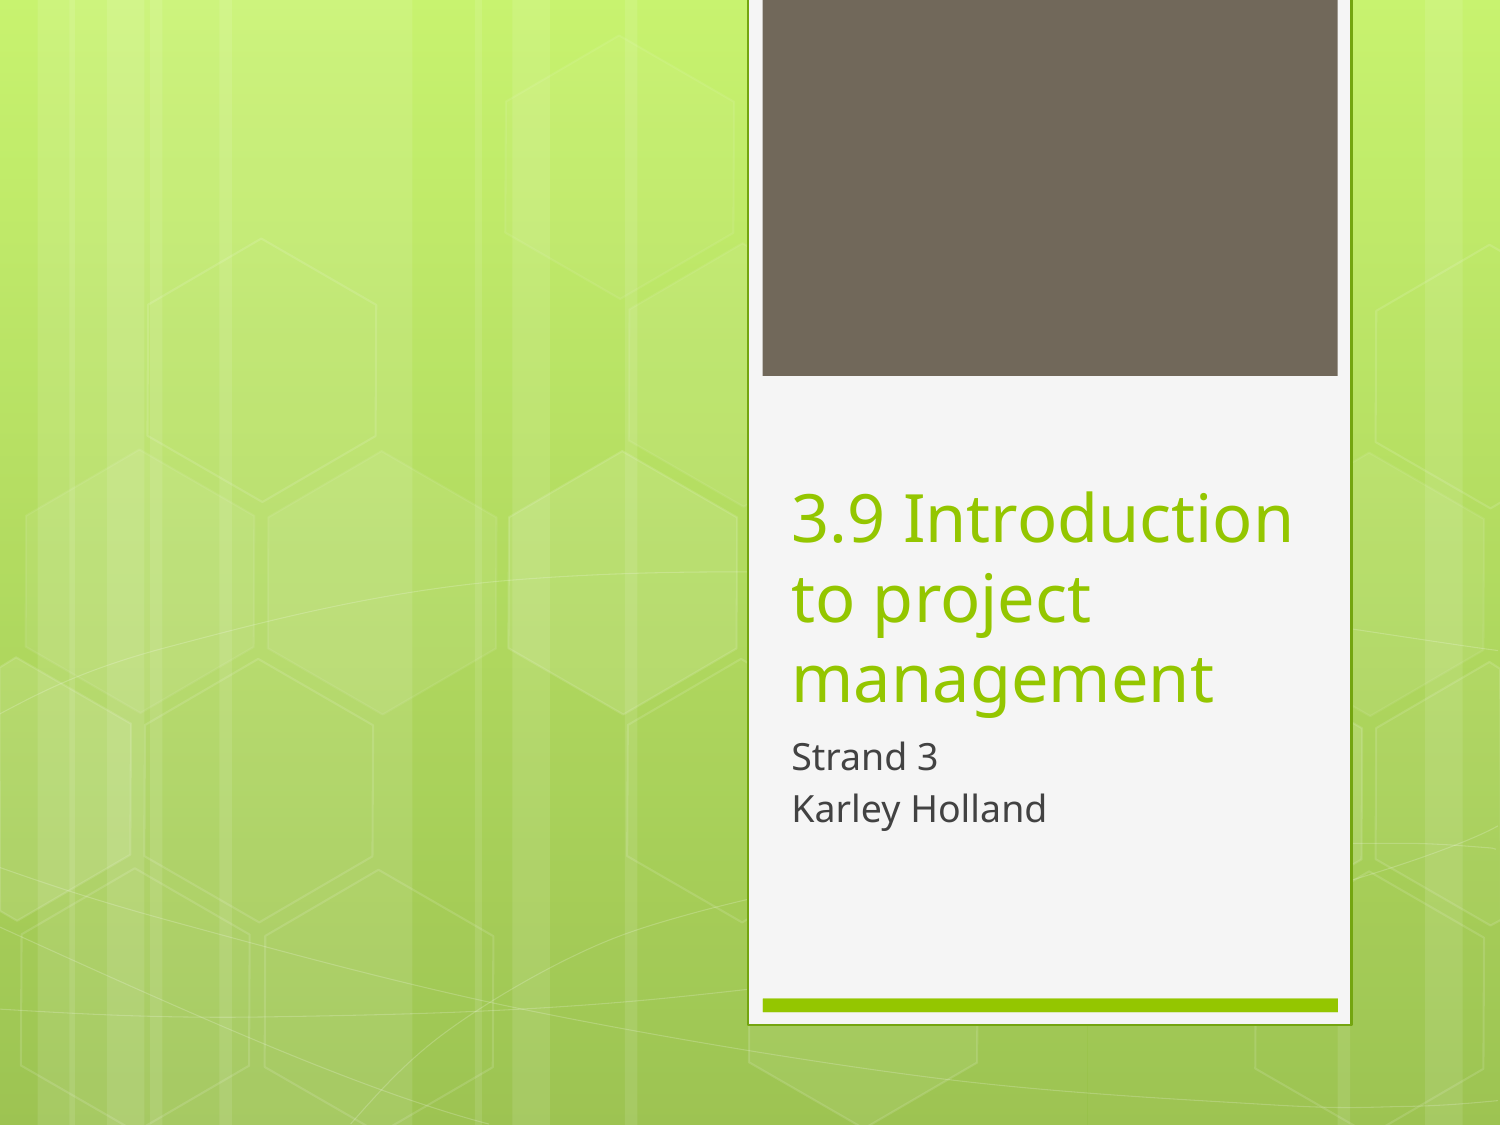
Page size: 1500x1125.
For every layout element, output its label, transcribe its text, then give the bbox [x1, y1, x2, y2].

subtitle Strand 3 Karley Holland [776, 725, 1320, 933]
title 3.9 Introduction to project management [776, 444, 1320, 724]
